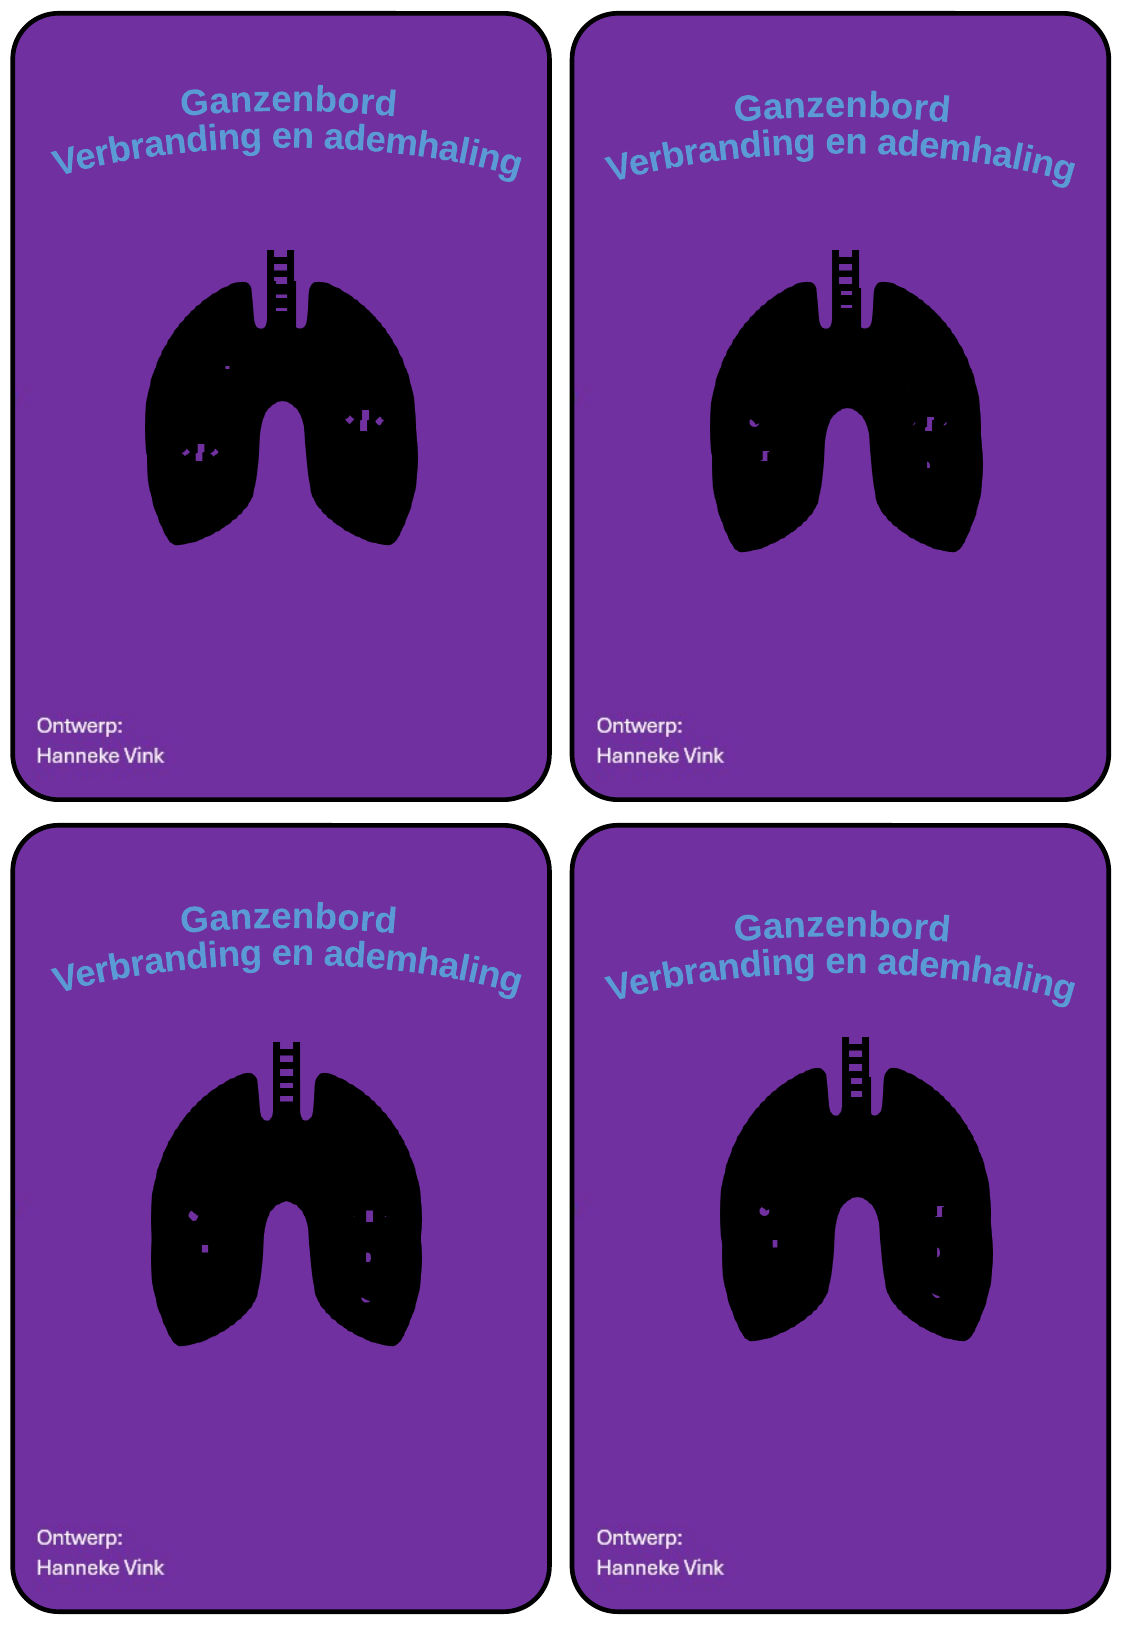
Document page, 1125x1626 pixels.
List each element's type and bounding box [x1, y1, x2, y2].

picture [117, 219, 445, 576]
text_box [11, 824, 551, 1613]
text_box [570, 12, 1110, 801]
picture [123, 1011, 449, 1377]
picture [682, 219, 1010, 584]
picture [692, 1006, 1020, 1372]
text_box [570, 824, 1110, 1613]
text_box [11, 12, 551, 801]
